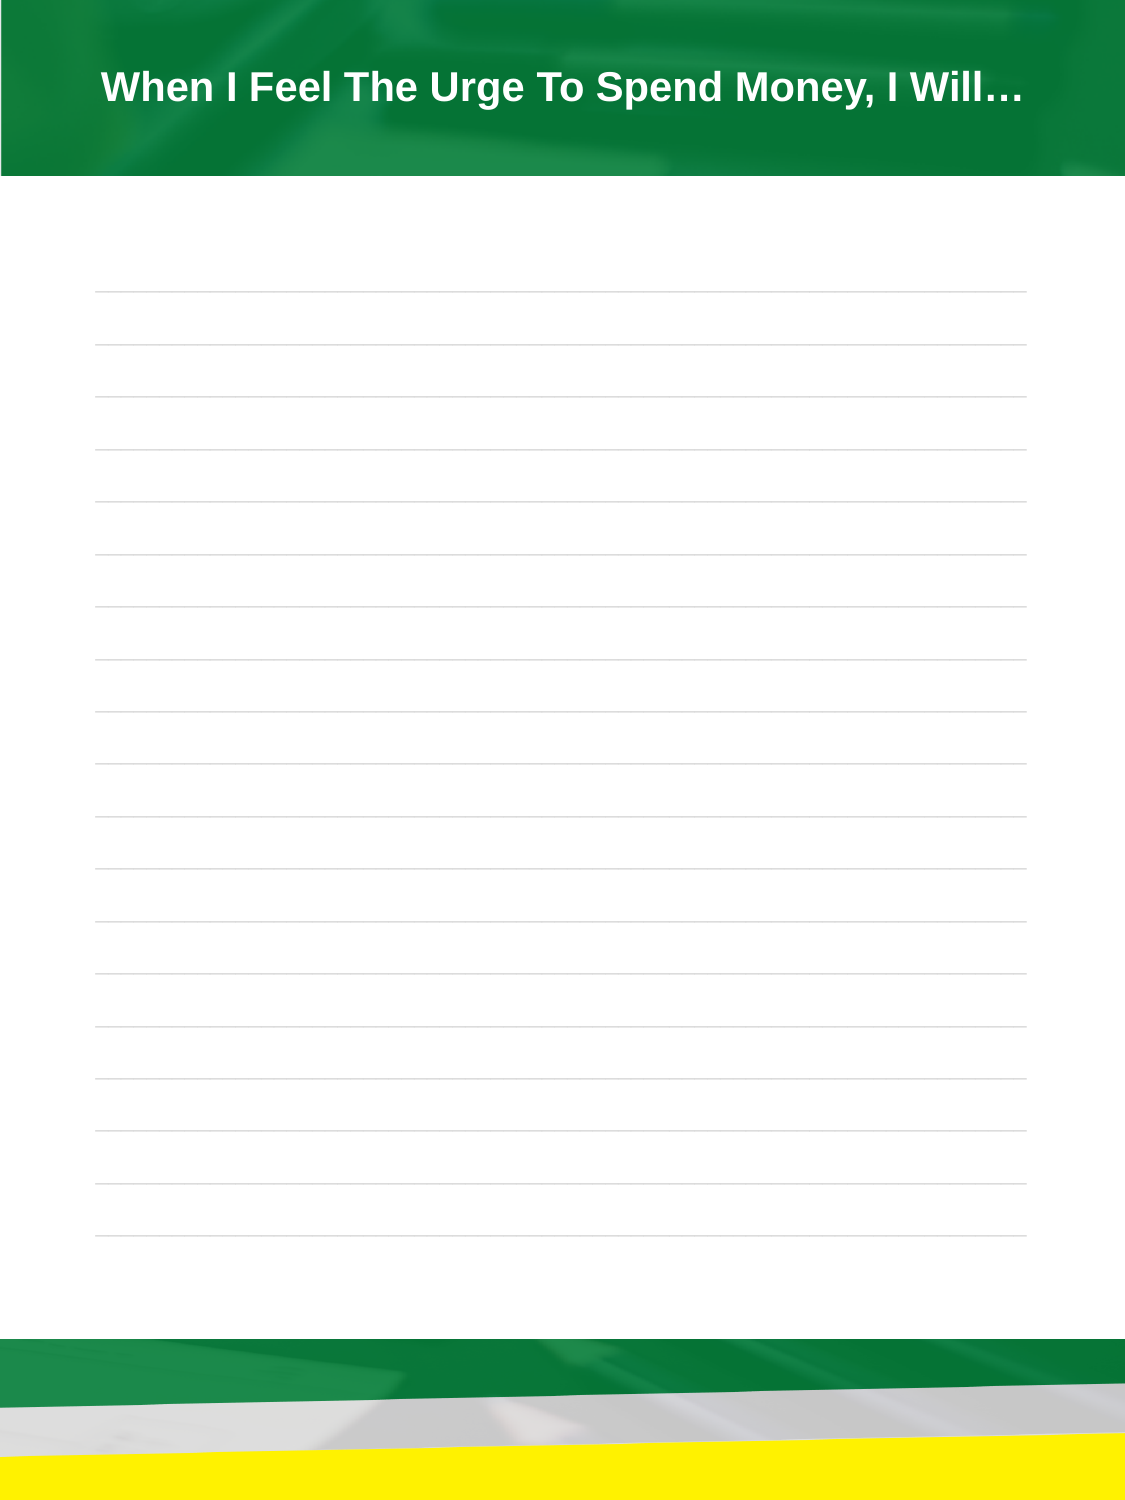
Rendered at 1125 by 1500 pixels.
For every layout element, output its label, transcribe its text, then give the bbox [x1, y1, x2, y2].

picture [0, 1339, 1125, 1500]
picture [0, 0, 1125, 176]
text_box _________________________________________________________________________ _________________________________________________________________________ _________________________________________________________________________ _________________________________________________________________________ _________________________________________________________________________ _________________________________________________________________________ _________________________________________________________________________ _________________________________________________________________________ _________________________________________________________________________ _________________________________________________________________________ _________________________________________________________________________ _________________________________________________________________________ _________________________________________________________________________ _________________________________________________________________________ _________________________________________________________________________ _________________________________________________________________________ _________________________________________________________________________ _________________________________________________________________________ _________________________________________________________________________ [80, 258, 1045, 1245]
